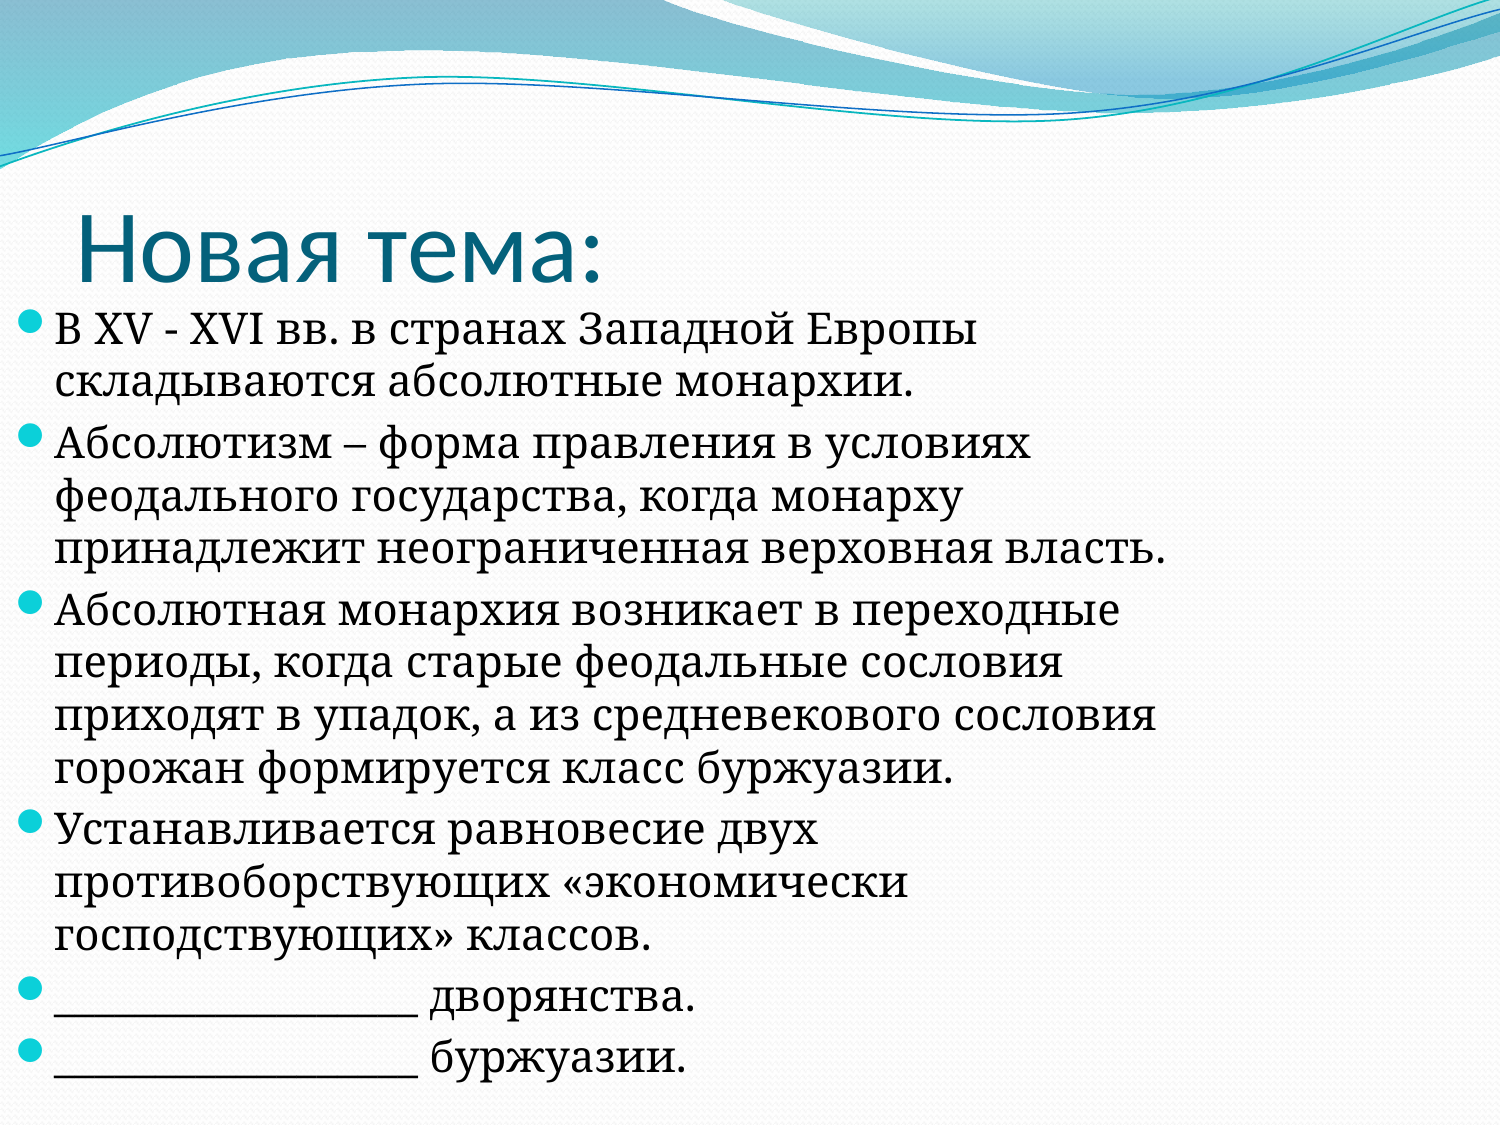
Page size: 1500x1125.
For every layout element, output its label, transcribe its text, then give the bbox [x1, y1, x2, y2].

list В XV - XVI вв. в странах Западной Европы складываются абсолютные монархии. Абсолютизм – форма правления в условиях феодального государства, когда монарху принадлежит неограниченная верховная власть. Абсолютная монархия возникает в переходные периоды, когда старые феодальные сословия приходят в упадок, а из средневекового сословия горожан формируется класс буржуазии. Устанавливается равновесие двух противоборствующих «экономически господствующих» классов. __________________ дворянства. __________________ буржуазии. [0, 292, 1275, 1090]
title Новая тема: [75, 115, 1438, 303]
